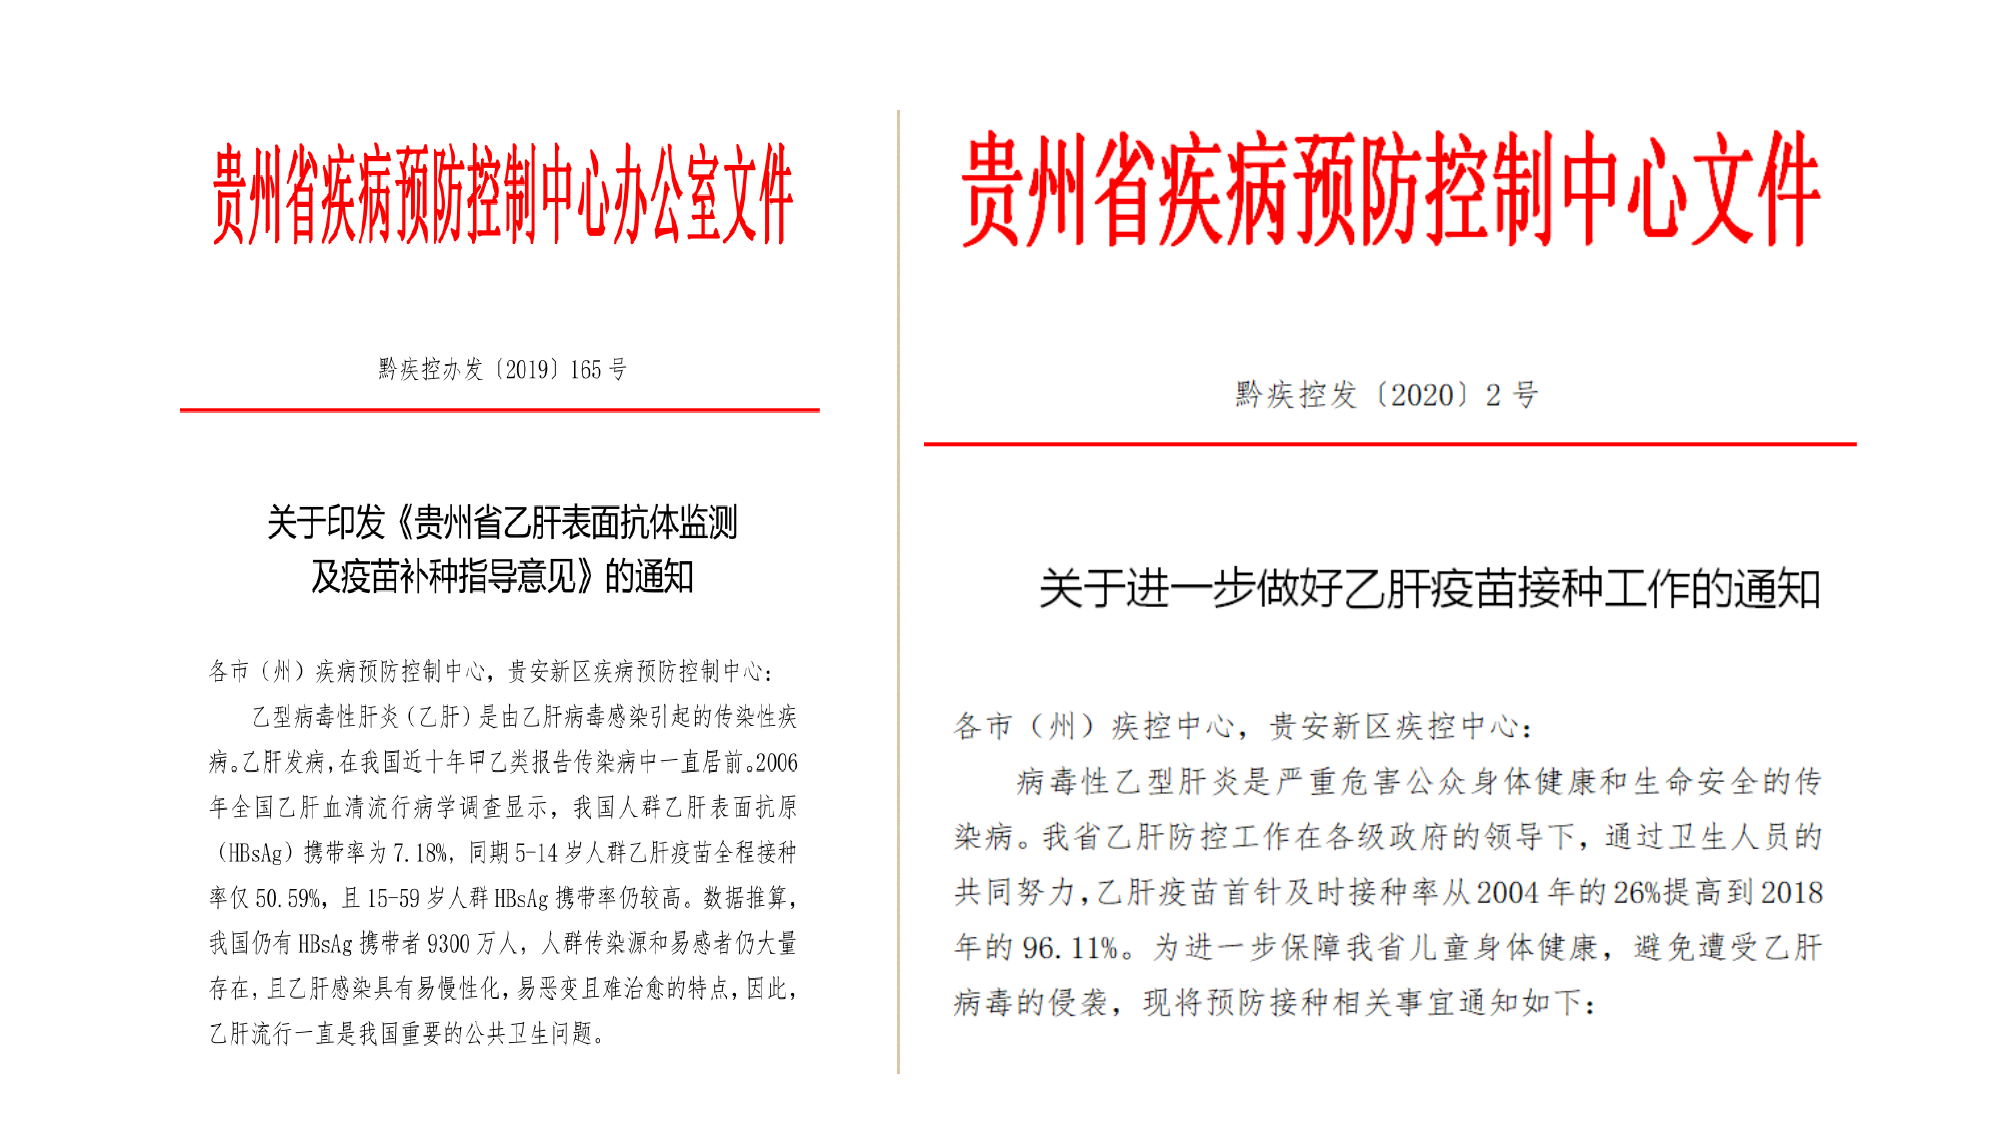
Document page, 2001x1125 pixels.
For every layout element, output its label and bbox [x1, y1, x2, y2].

picture [924, 120, 1861, 1032]
list [101, 110, 900, 1074]
